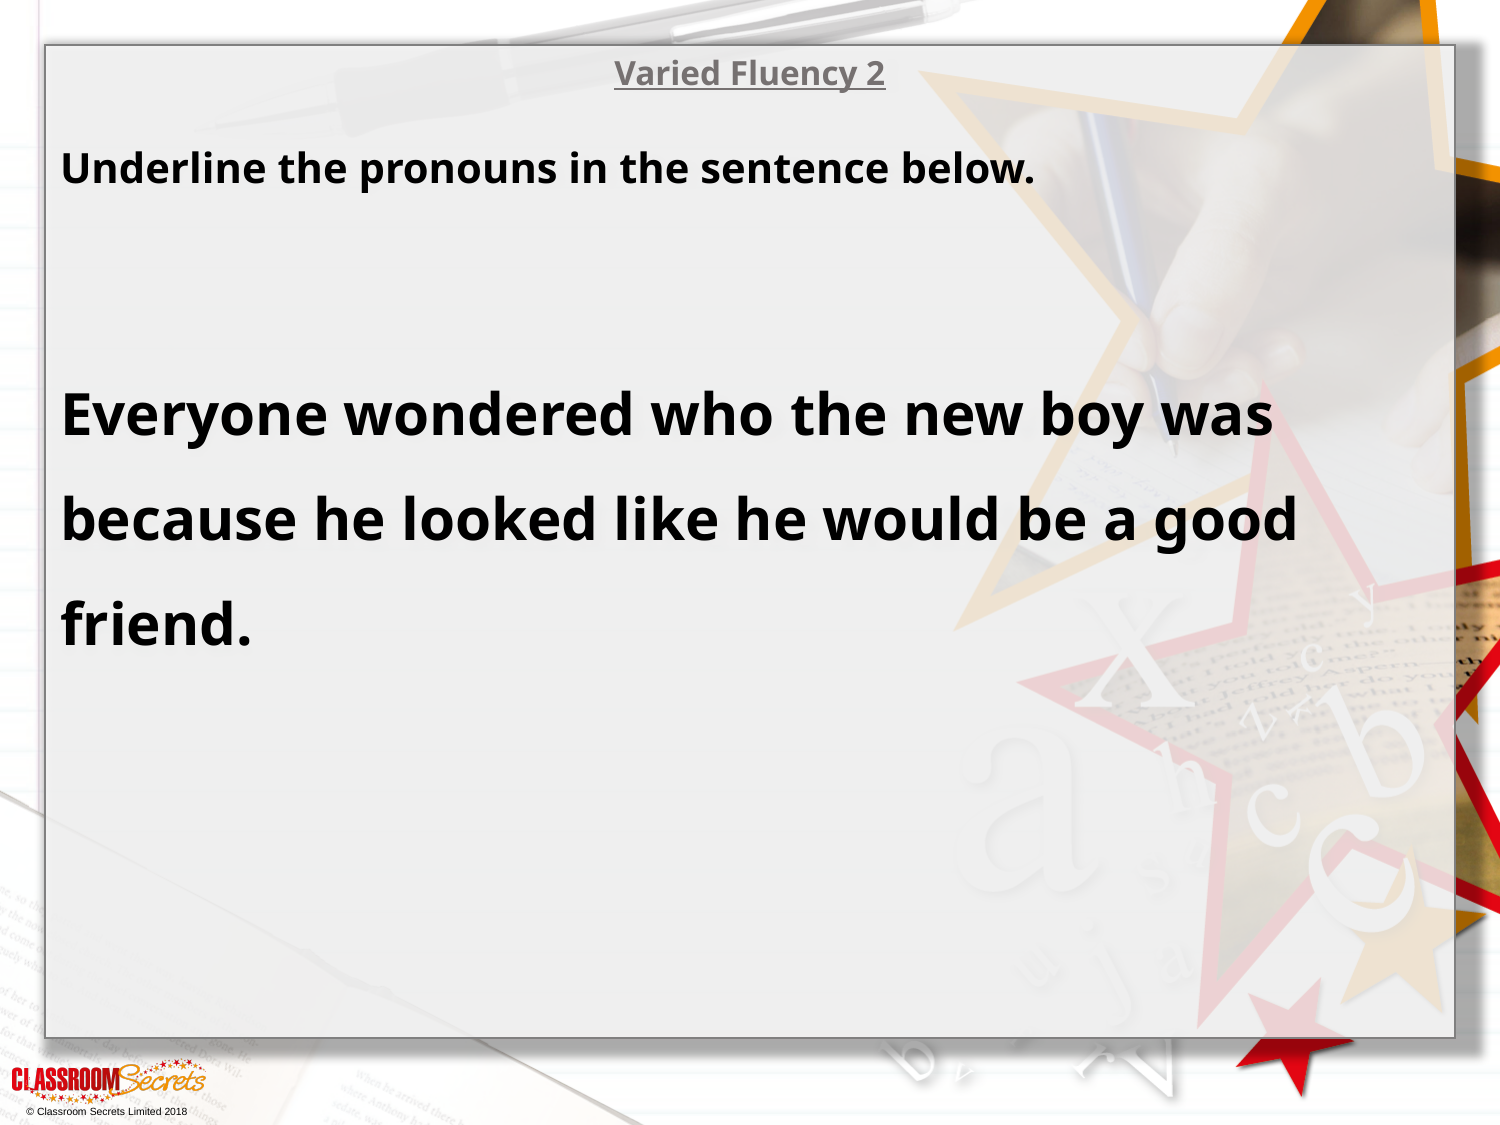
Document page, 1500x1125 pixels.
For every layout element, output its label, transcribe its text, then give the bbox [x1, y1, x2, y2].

text_box Varied Fluency 2 Underline the pronouns in the sentence below. Everyone wondered who the new boy was because he looked like he would be a good friend. [44, 44, 1456, 1039]
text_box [11, 1058, 207, 1125]
picture [0, 0, 1500, 1125]
